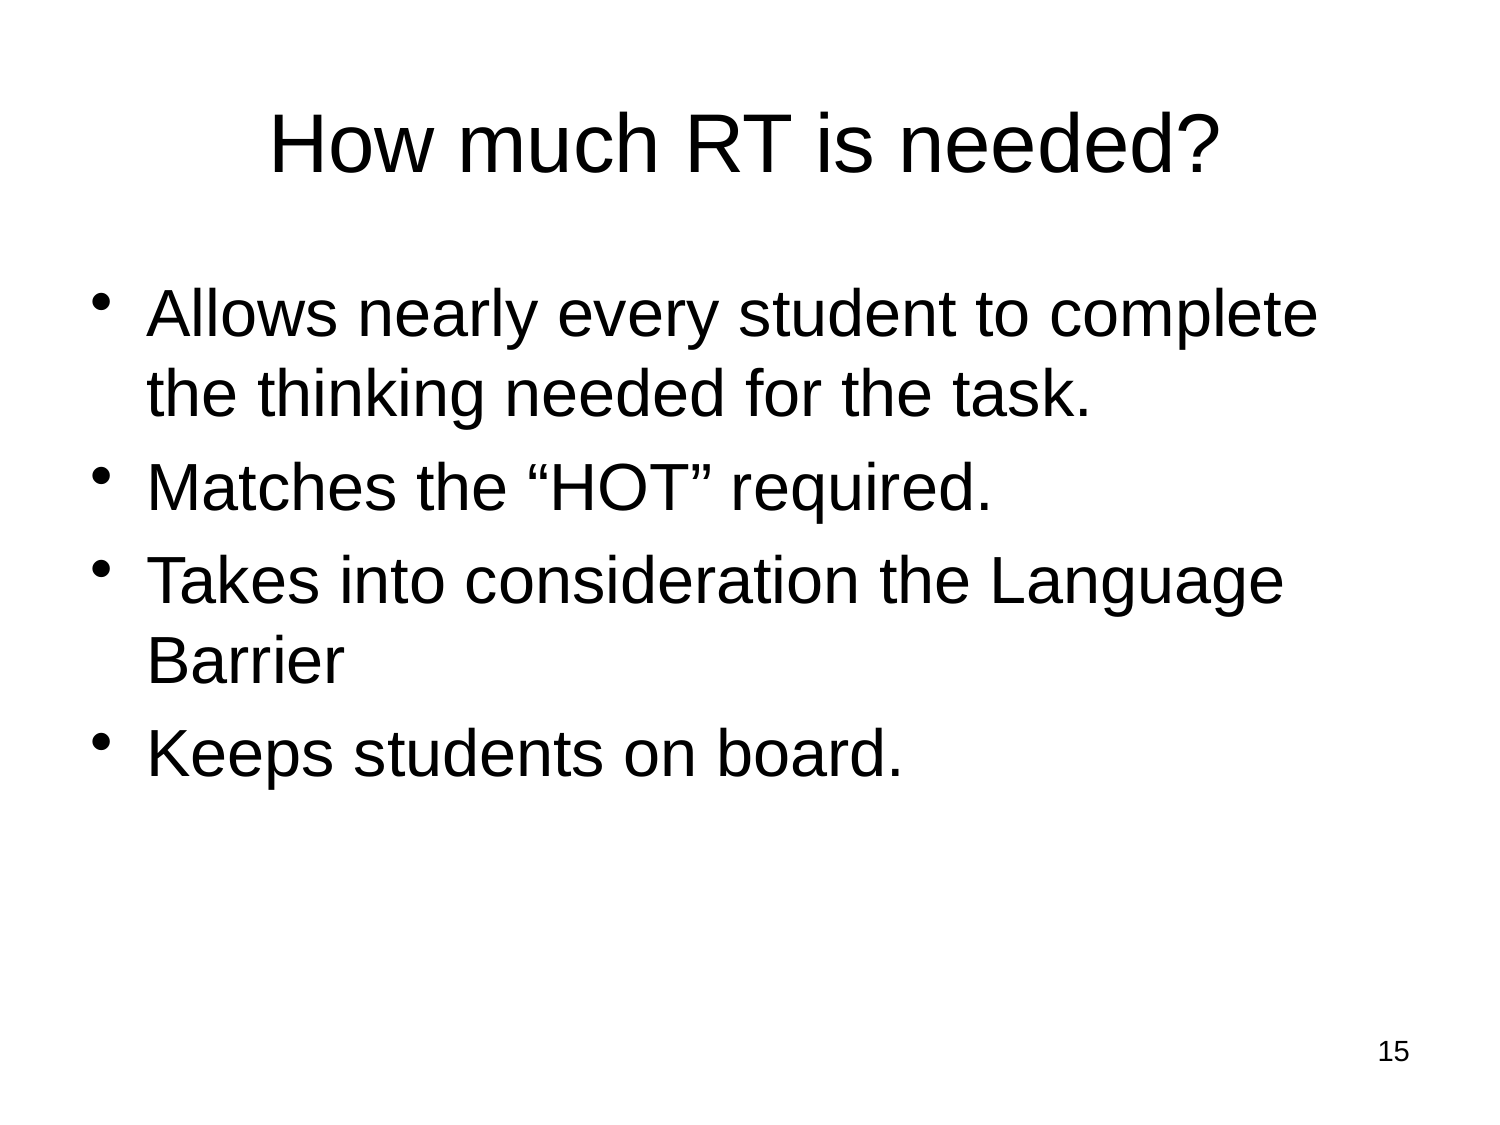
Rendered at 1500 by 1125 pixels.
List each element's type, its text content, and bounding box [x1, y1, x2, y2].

slide_number 15 [1074, 1024, 1426, 1103]
list Allows nearly every student to complete the thinking needed for the task. Matches the “HOT” required. Takes into consideration the Language Barrier Keeps students on board. [74, 262, 1426, 1006]
title How much RT is needed? [39, 44, 1451, 233]
